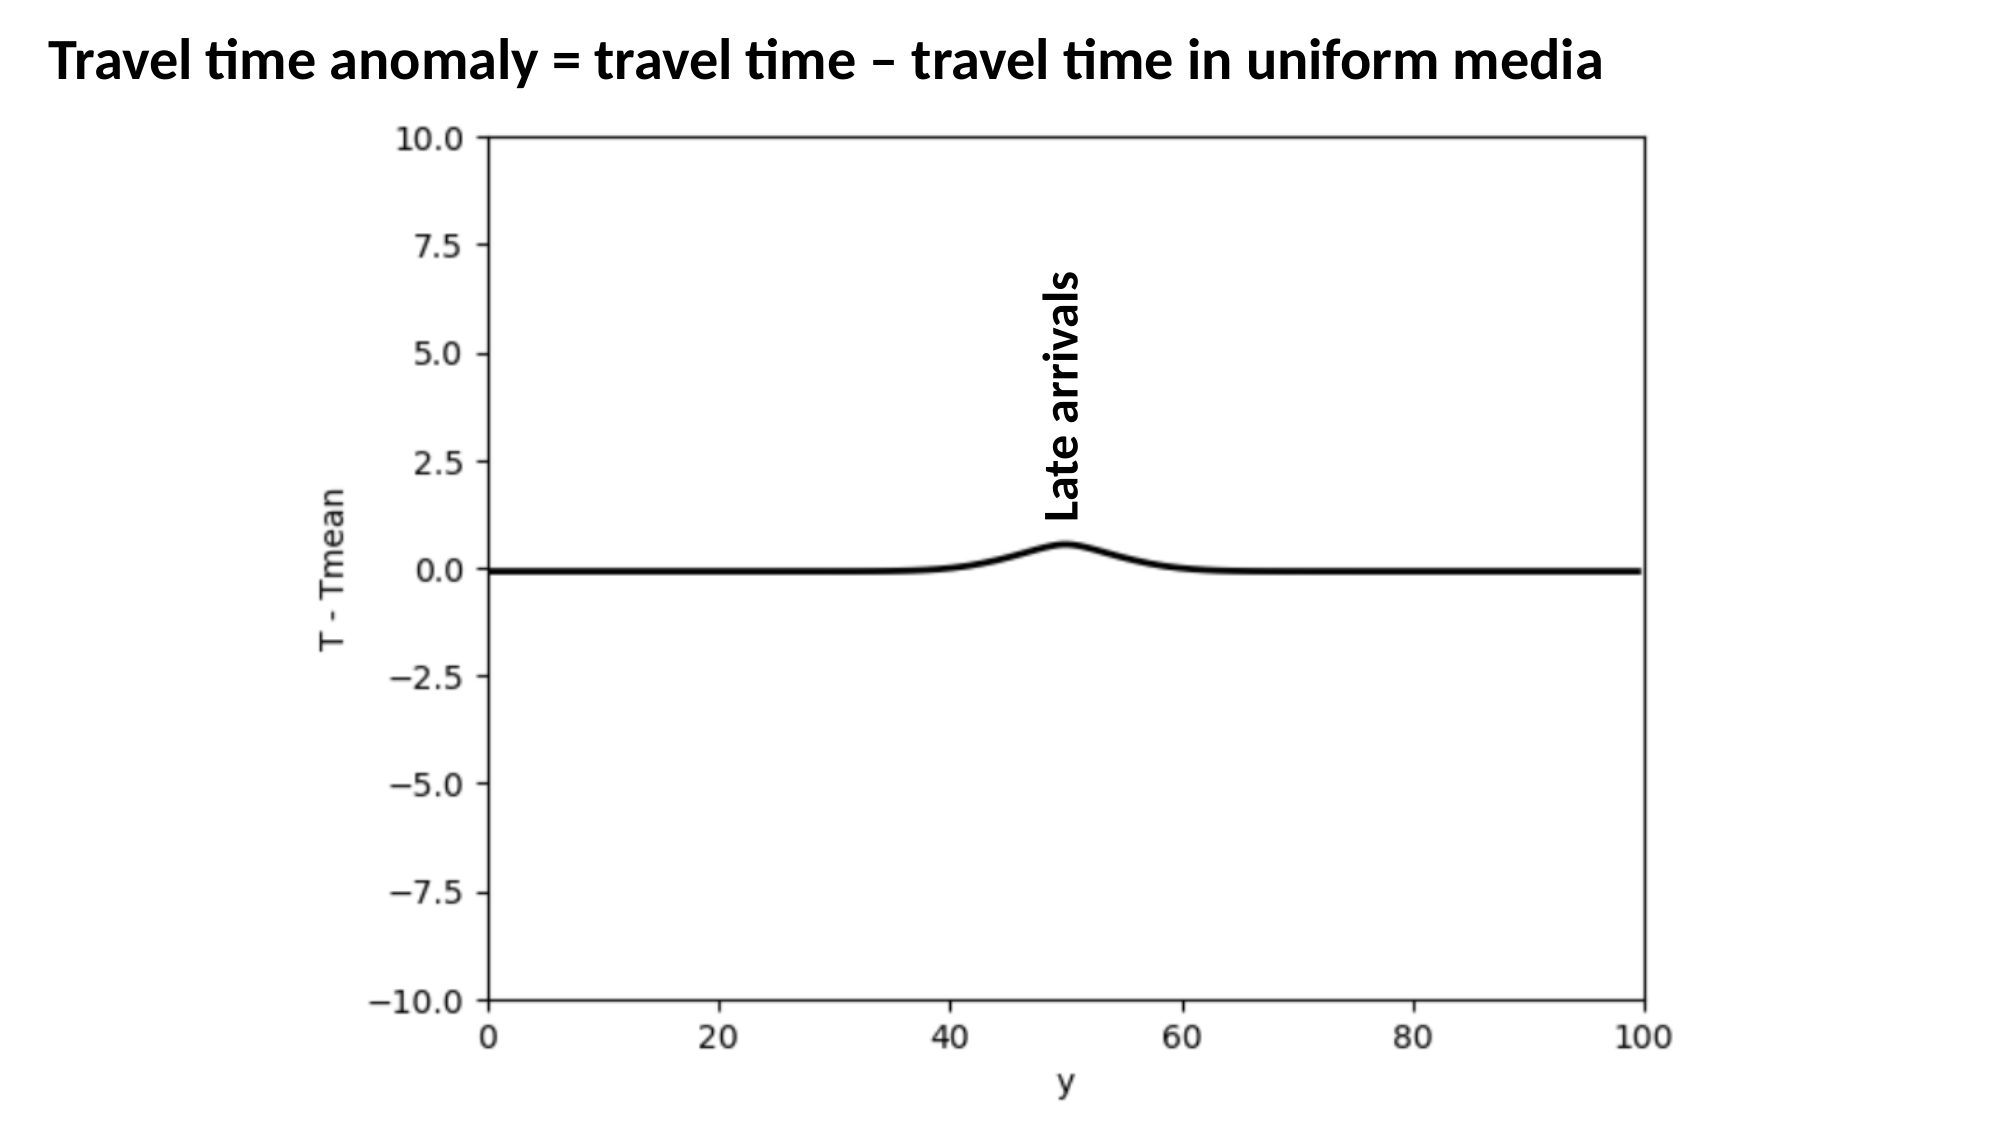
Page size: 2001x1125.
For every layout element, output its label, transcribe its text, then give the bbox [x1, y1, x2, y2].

picture [295, 76, 1705, 1125]
text_box Travel time anomaly = travel time – travel time in uniform media [34, 13, 1020, 169]
text_box Late arrivals [1020, 0, 1095, 76]
text_box Travel time anomaly = travel time – travel time in uniform media [1095, 13, 1806, 169]
